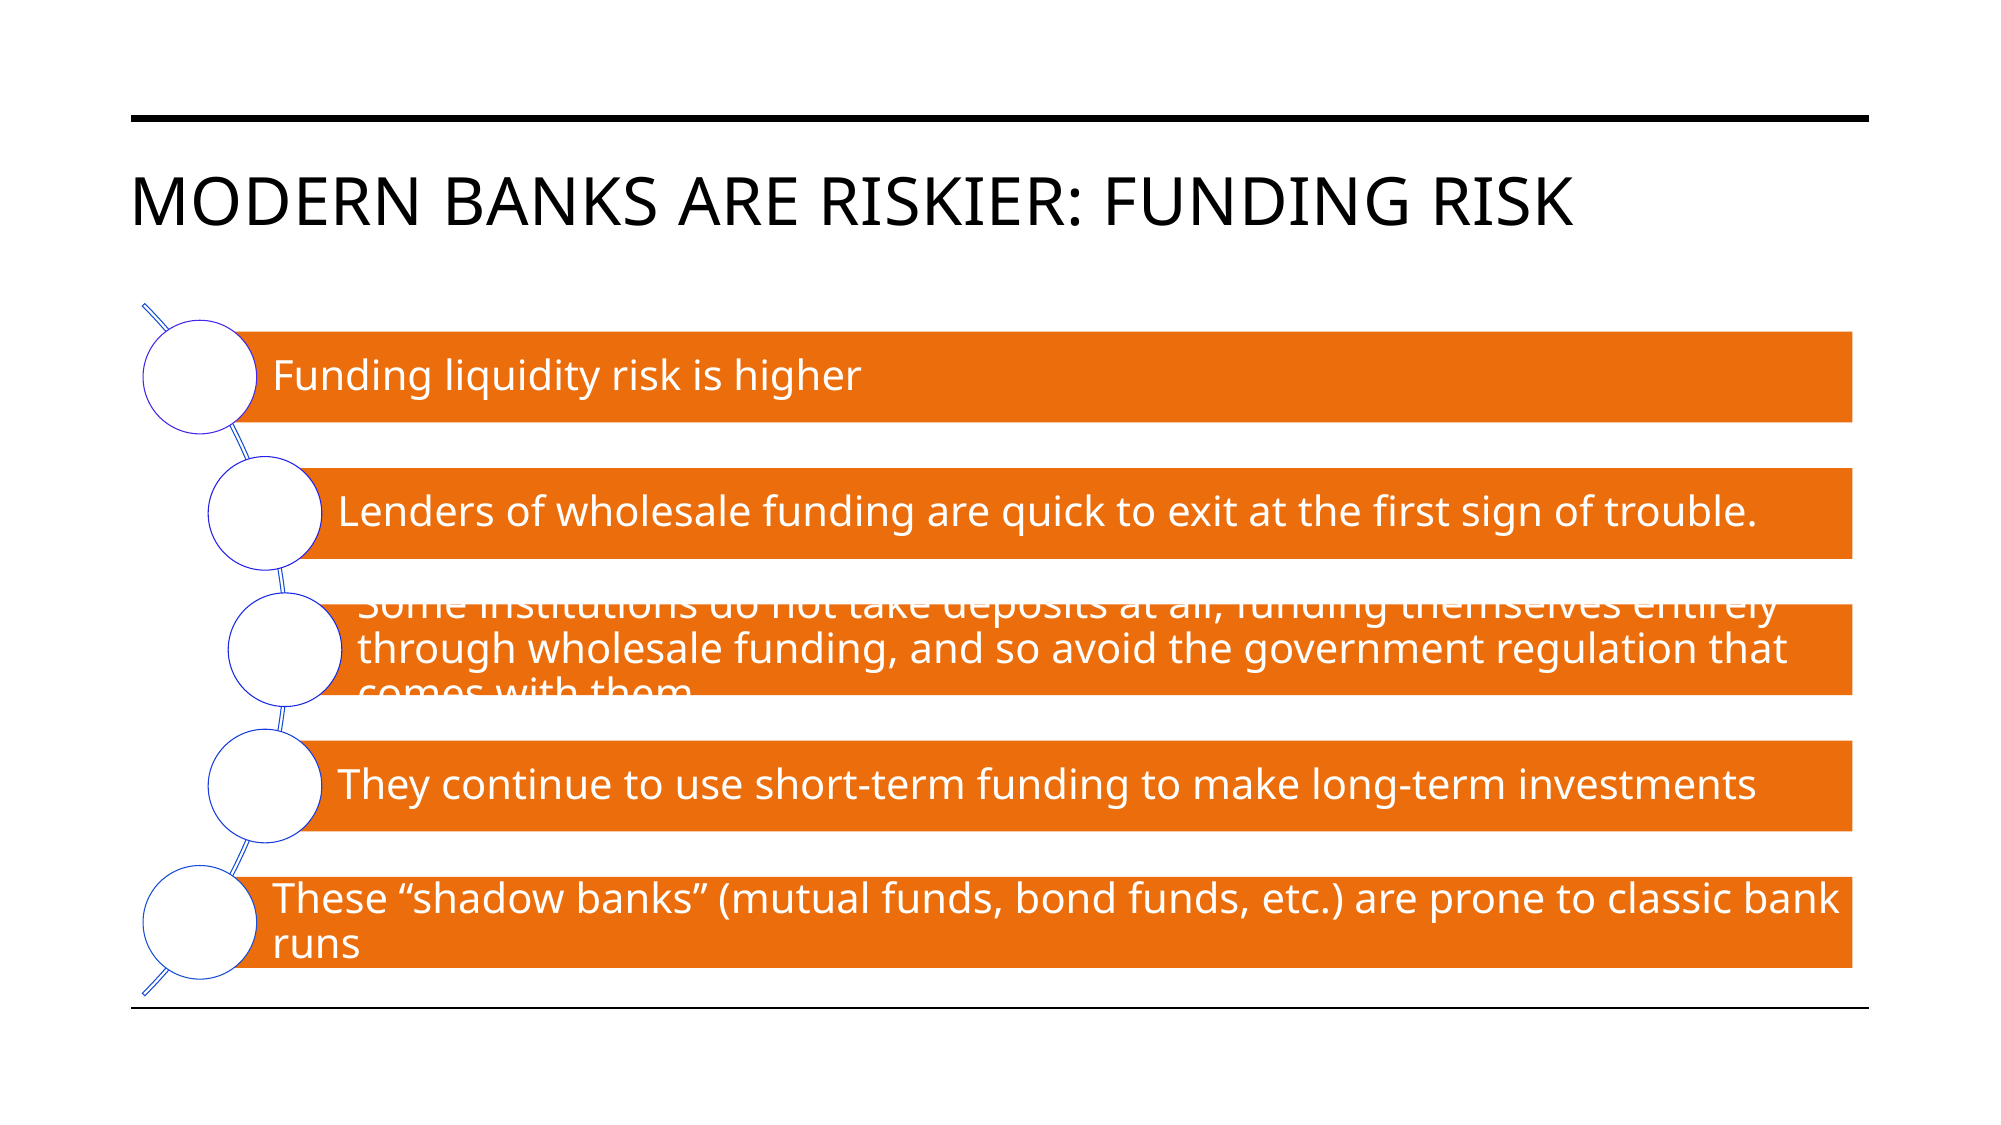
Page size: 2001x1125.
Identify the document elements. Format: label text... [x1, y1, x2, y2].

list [131, 286, 1863, 1014]
title Modern Banks are riskier: funding risk [114, 151, 1869, 236]
